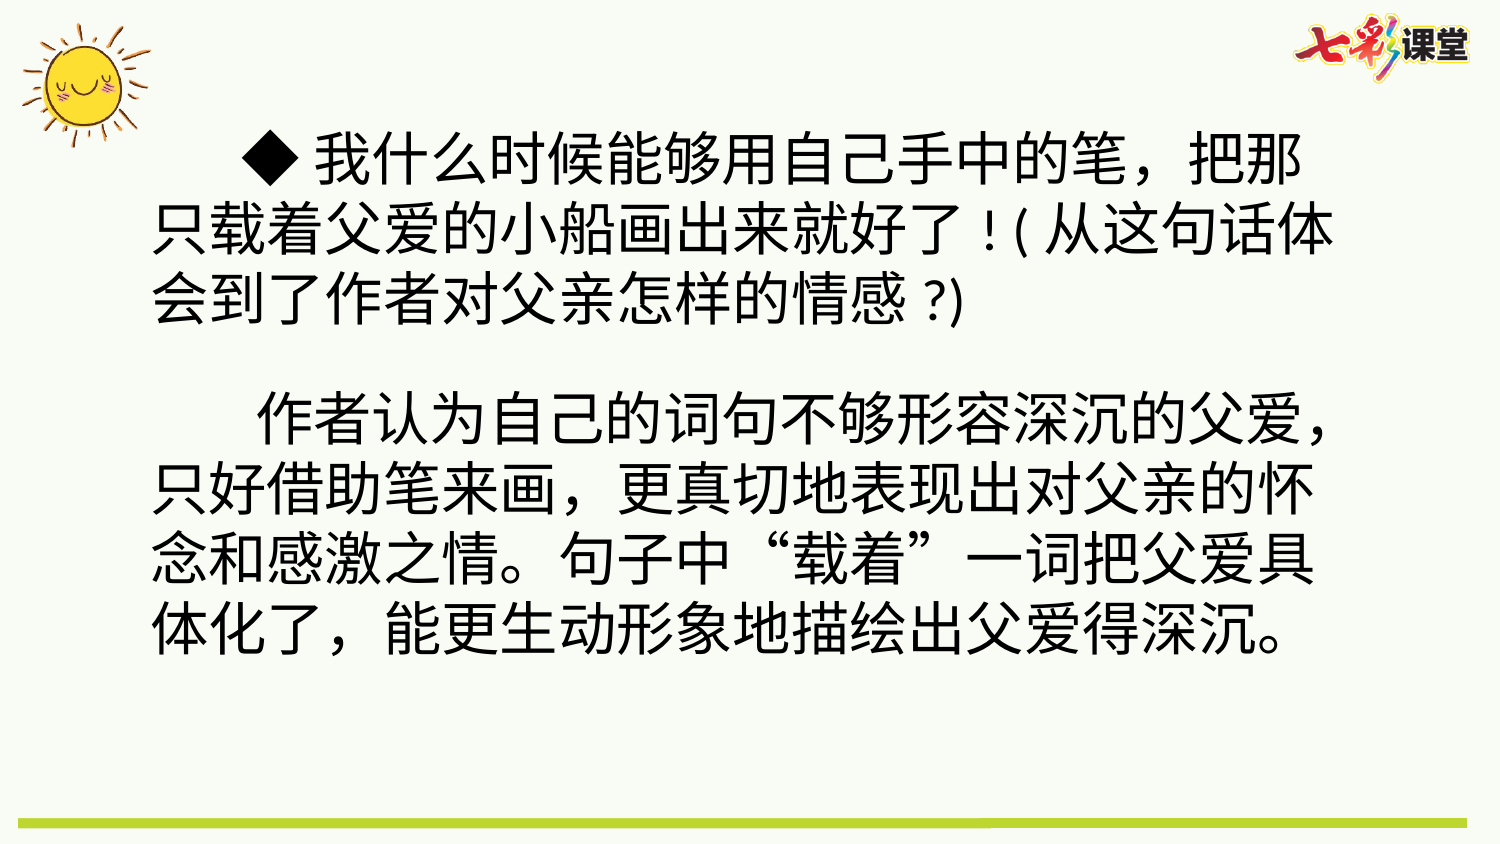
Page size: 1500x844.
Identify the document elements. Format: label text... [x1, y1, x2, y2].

picture [1291, 9, 1472, 87]
text_box ◆我什么时候能够用自己手中的笔，把那只载着父爱的小船画出来就好了! (从这句话体会到了作者对父亲怎样的情感?) [135, 114, 1353, 340]
picture [0, 0, 173, 172]
text_box 作者认为自己的词句不够形容深沉的父爱，只好借助笔来画，更真切地表现出对父亲的怀念和感激之情。句子中“载着”一词把父爱具体化了，能更生动形象地描绘出父爱得深沉。 [135, 374, 1353, 670]
picture [18, 771, 1467, 844]
